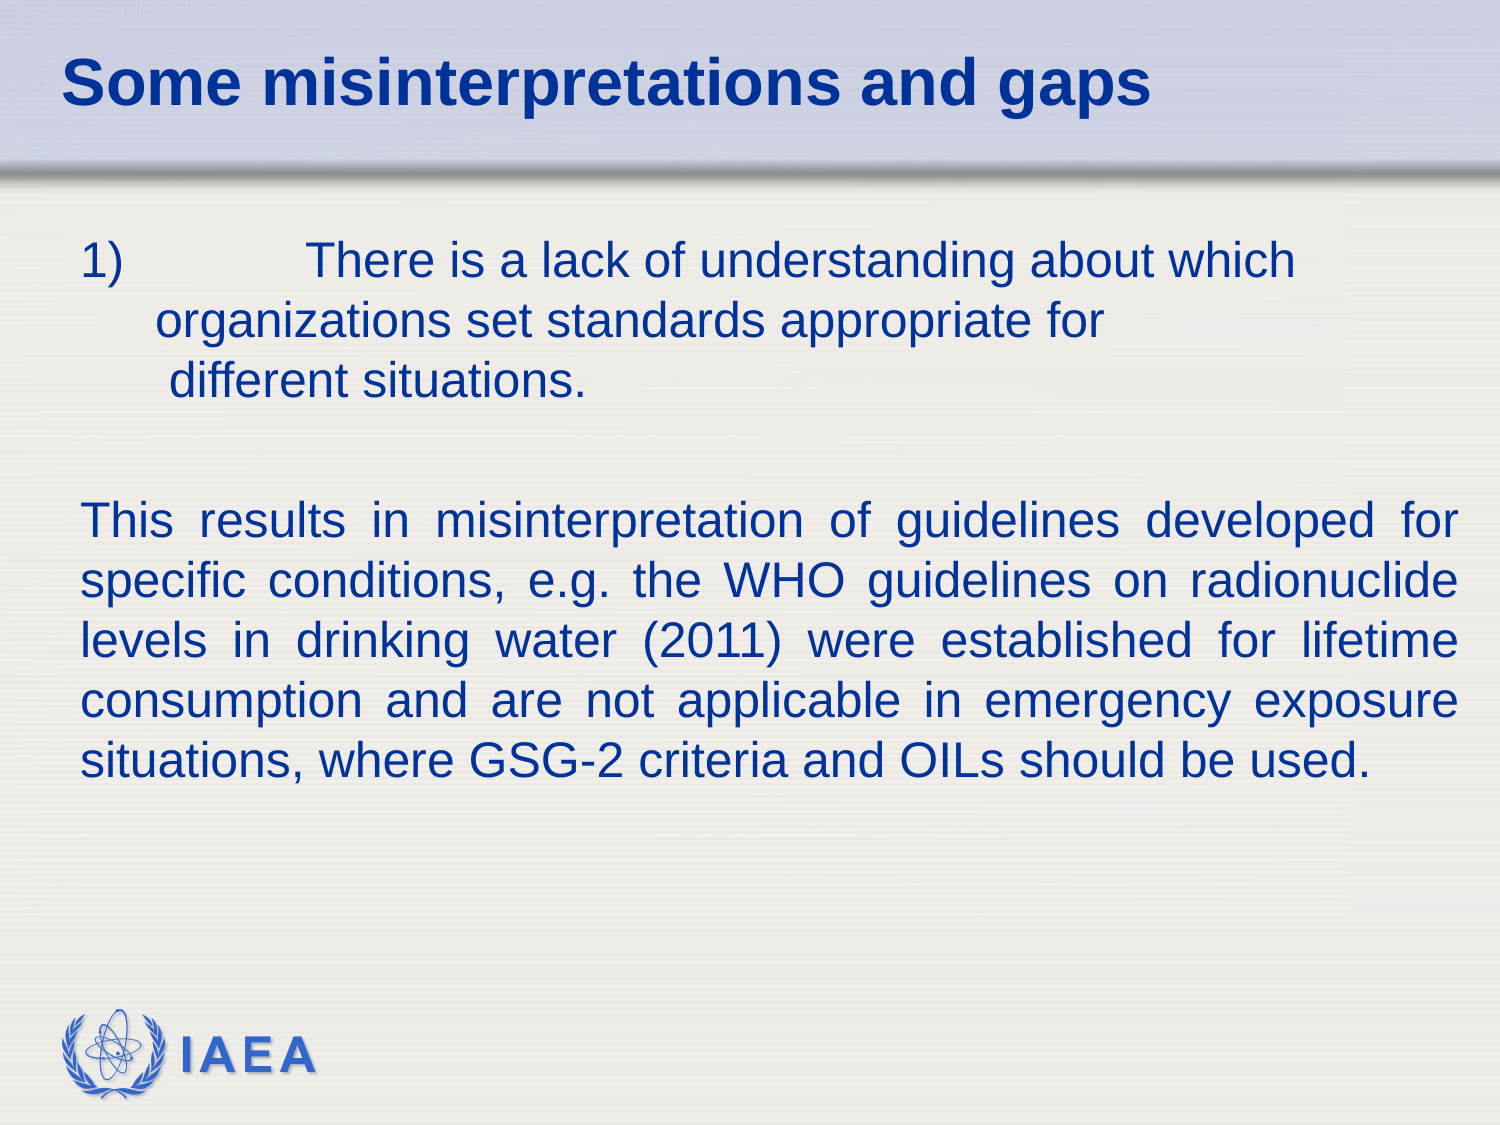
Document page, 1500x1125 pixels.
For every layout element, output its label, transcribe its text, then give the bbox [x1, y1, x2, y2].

picture [0, 0, 1500, 1125]
list There is a lack of understanding about which organizations set standards appropriate for different situations. This results in misinterpretation of guidelines developed for specific conditions, e.g. the WHO guidelines on radionuclide levels in drinking water (2011) were established for lifetime consumption and are not applicable in emergency exposure situations, where GSG-2 criteria and OILs should be used. [64, 219, 1475, 970]
title Some misinterpretations and gaps [46, 16, 1447, 142]
